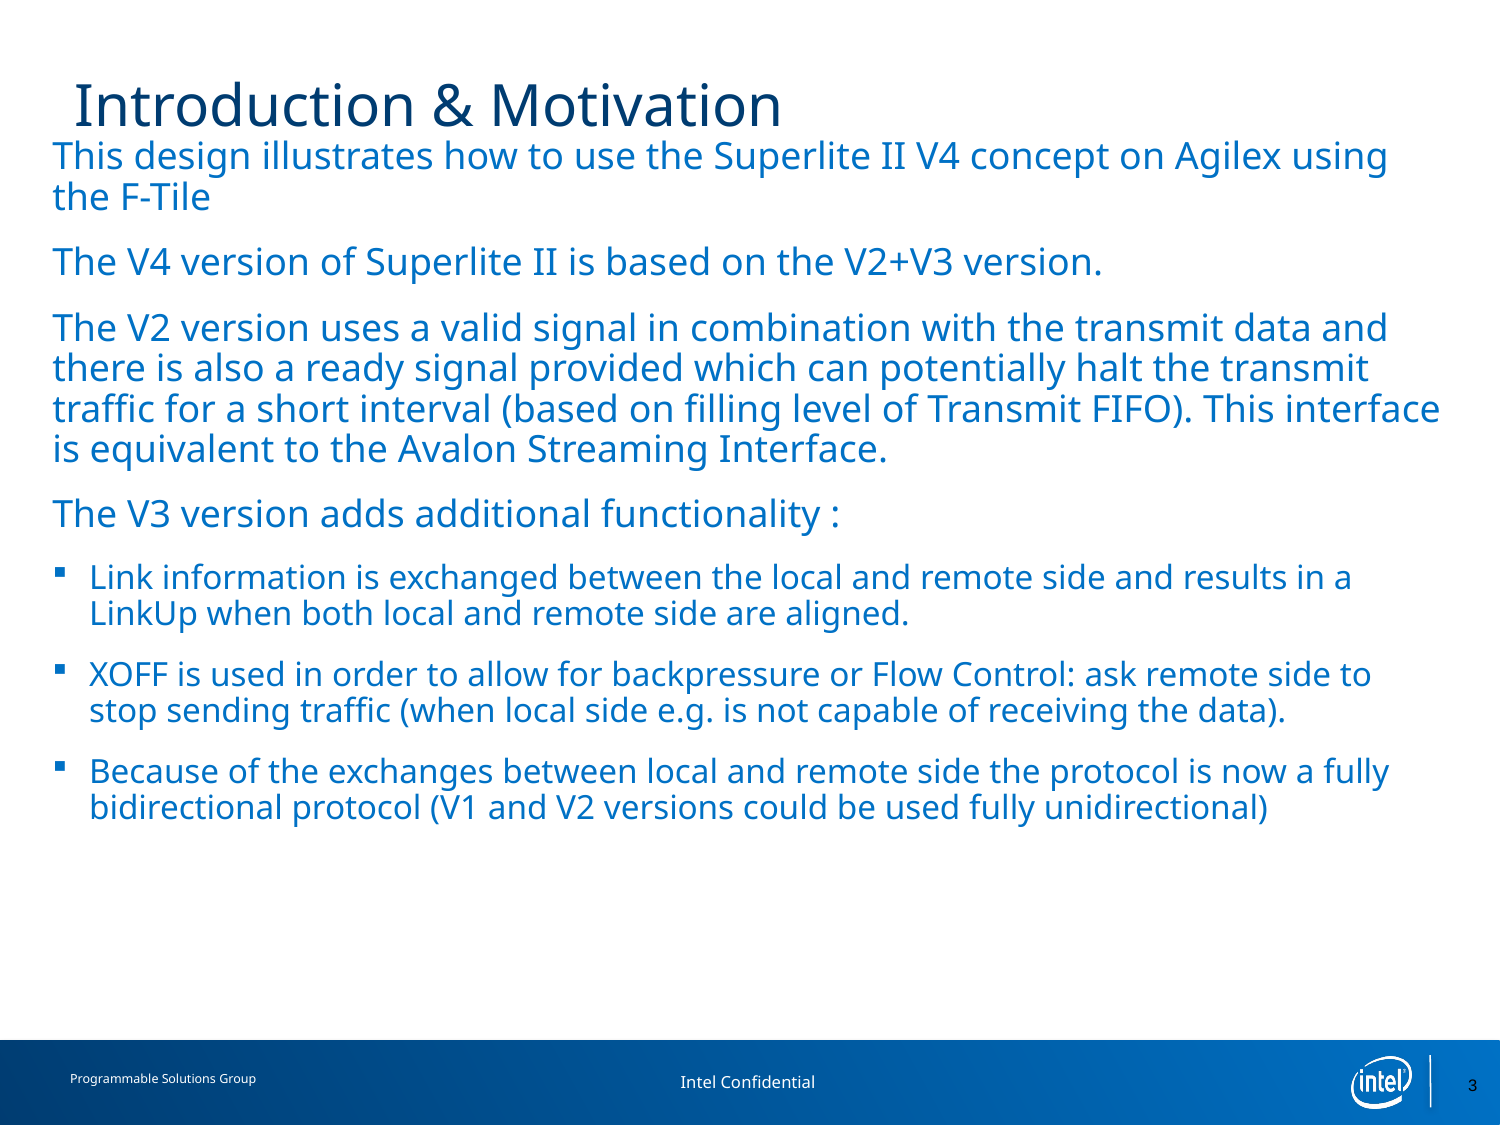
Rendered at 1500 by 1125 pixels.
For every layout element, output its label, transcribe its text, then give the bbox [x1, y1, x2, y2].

slide_number 3 [1127, 1055, 1478, 1116]
title Introduction & Motivation [74, 67, 1425, 137]
list This design illustrates how to use the Superlite II V4 concept on Agilex using the F-Tile The V4 version of Superlite II is based on the V2+V3 version. The V2 version uses a valid signal in combination with the transmit data and there is also a ready signal provided which can potentially halt the transmit traffic for a short interval (based on filling level of Transmit FIFO). This interface is equivalent to the Avalon Streaming Interface. The V3 version adds additional functionality : Link information is exchanged between the local and remote side and results in a LinkUp when both local and remote side are aligned. XOFF is used in order to allow for backpressure or Flow Control: ask remote side to stop sending traffic (when local side e.g. is not capable of receiving the data). Because of the exchanges between local and remote side the protocol is now a fully bidirectional protocol (V1 and V2 versions could be used fully unidirectional) [52, 137, 1448, 963]
